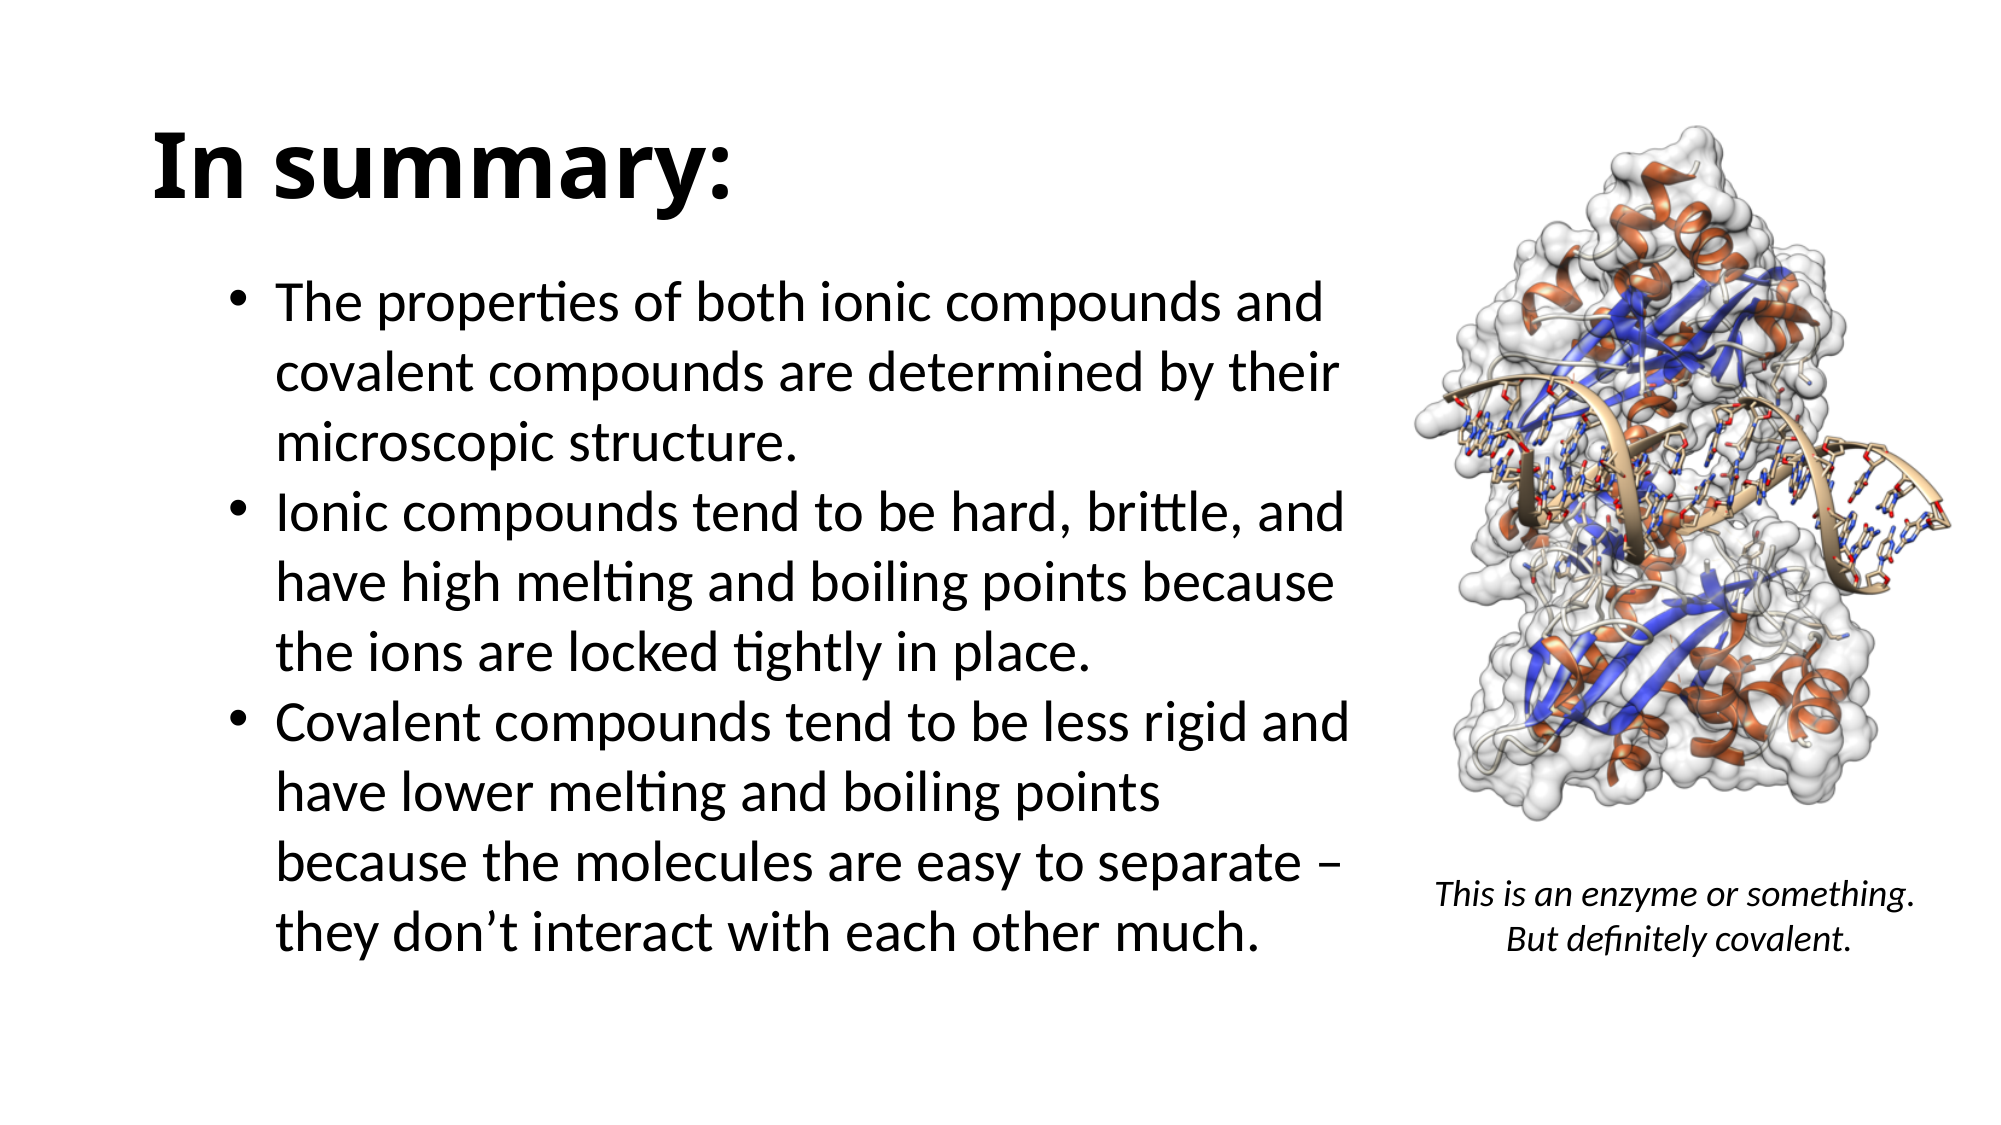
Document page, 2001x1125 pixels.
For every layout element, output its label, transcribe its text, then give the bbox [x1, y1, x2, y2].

text_box The properties of both ionic compounds and covalent compounds are determined by their microscopic structure. Ionic compounds tend to be hard, brittle, and have high melting and boiling points because the ions are locked tightly in place. Covalent compounds tend to be less rigid and have lower melting and boiling points because the molecules are easy to separate – they don’t interact with each other much. [213, 255, 1374, 970]
picture [1373, 111, 1978, 834]
text_box This is an enzyme or something. But definitely covalent. [1416, 862, 1935, 967]
title In summary: [137, 59, 1863, 278]
